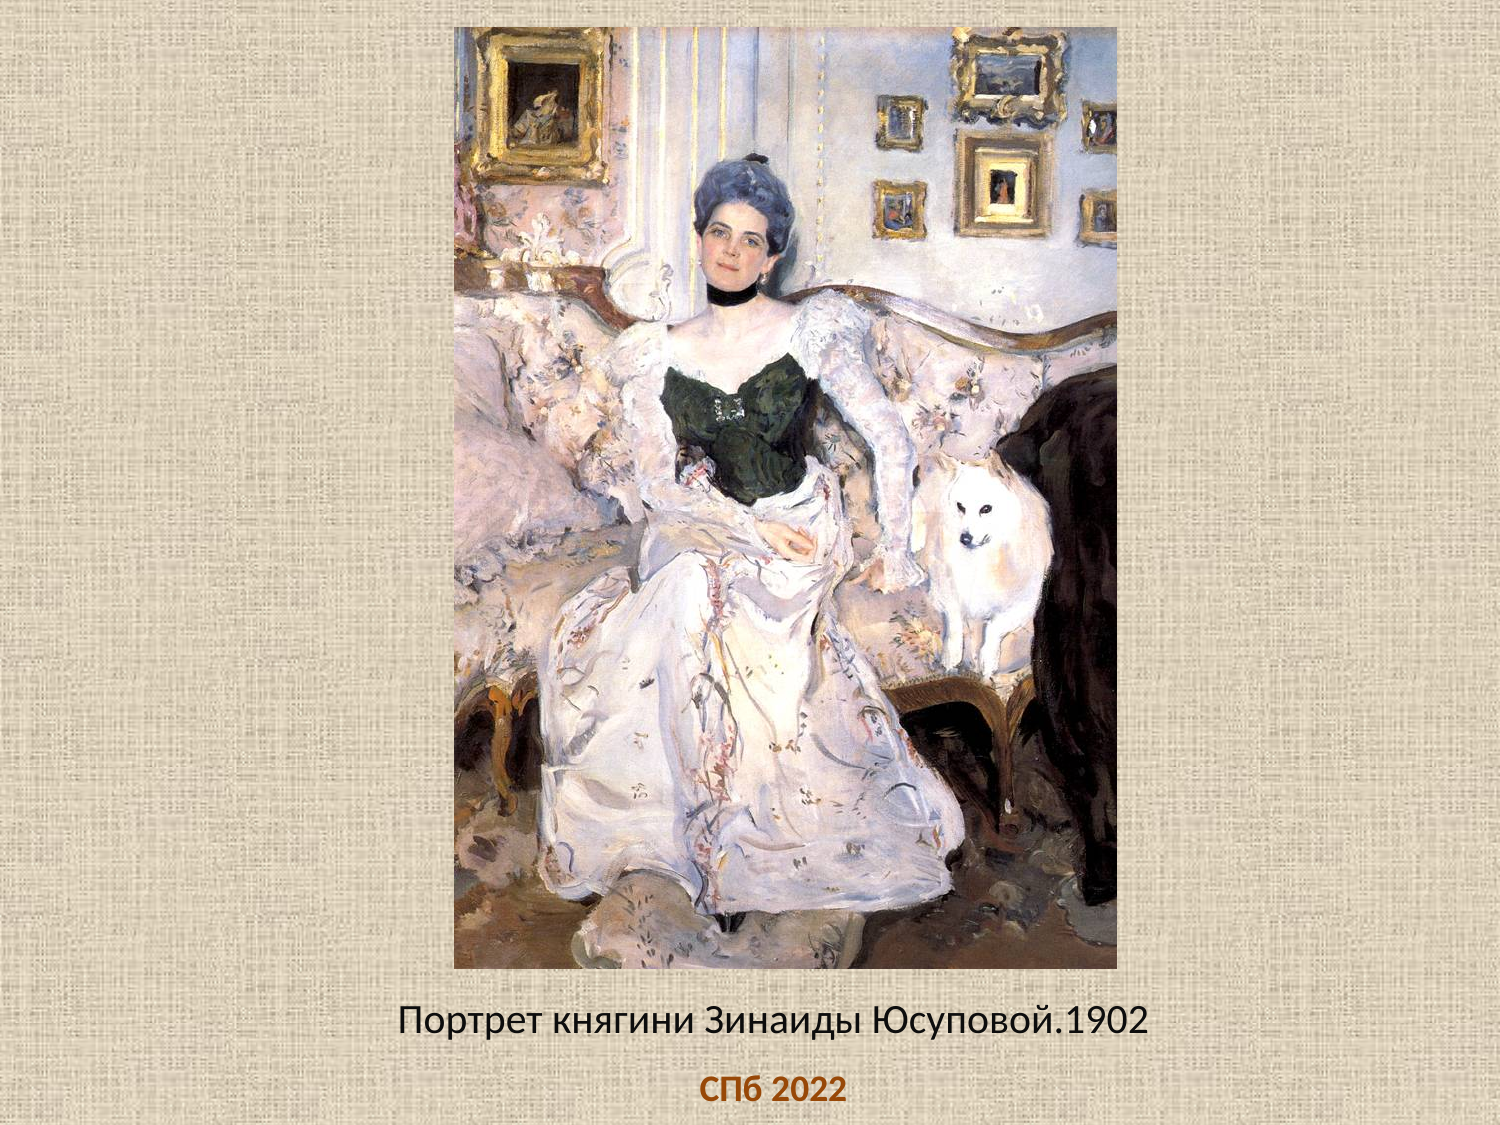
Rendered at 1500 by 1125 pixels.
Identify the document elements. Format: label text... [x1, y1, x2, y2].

text_box СПб 2022 [684, 1061, 863, 1117]
text_box Портрет княгини Зинаиды Юсуповой.1902 [287, 974, 1260, 1061]
picture [0, 0, 1500, 1125]
